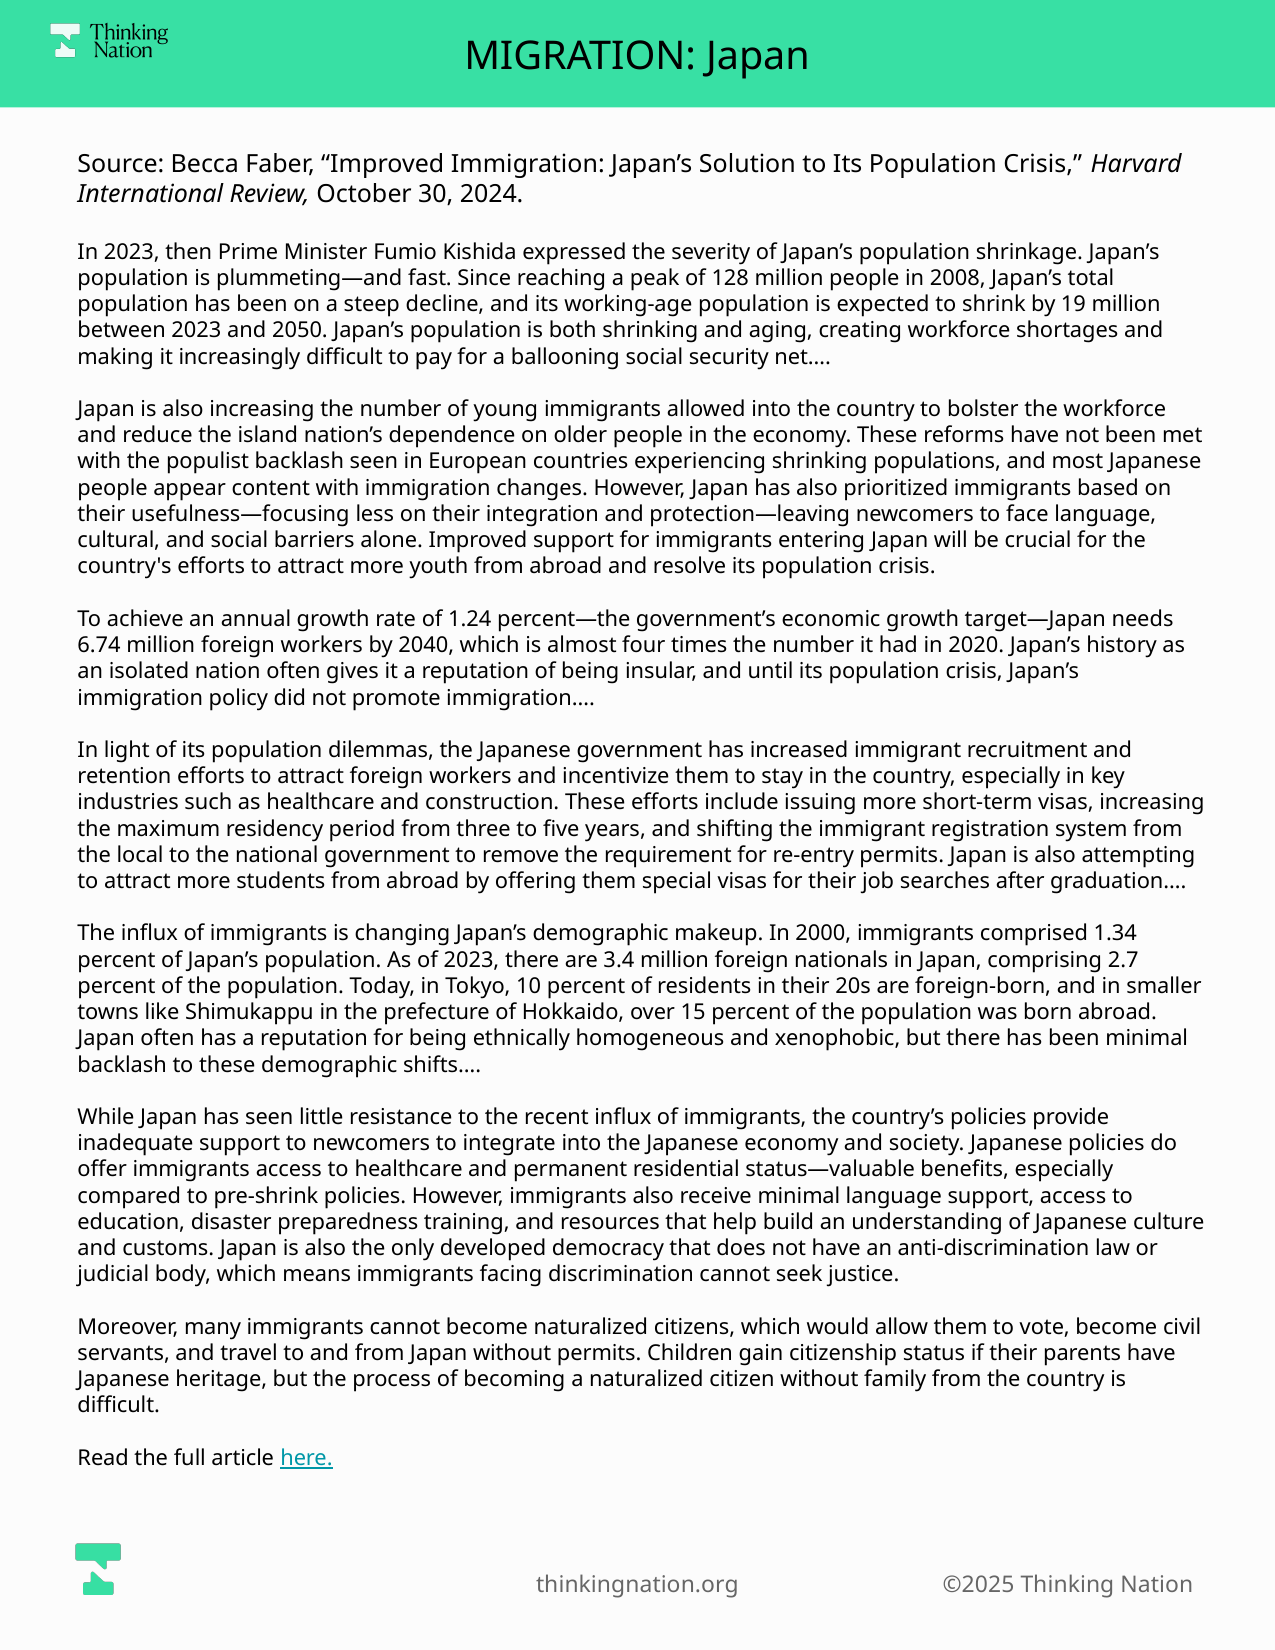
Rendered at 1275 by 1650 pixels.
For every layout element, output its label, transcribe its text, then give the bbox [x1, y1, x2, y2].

picture [62, 1533, 134, 1605]
text_box MIGRATION: Japan [0, 0, 1275, 108]
picture [36, 12, 172, 69]
text_box thinkingnation.org [486, 1553, 789, 1605]
text_box Source: Becca Faber, “Improved Immigration: Japan’s Solution to Its Population Crisis,” Harvard International Review, October 30, 2024. In 2023, then Prime Minister Fumio Kishida expressed the severity of Japan’s population shrinkage. Japan’s population is plummeting—and fast. Since reaching a peak of 128 million people in 2008, Japan’s total population has been on a steep decline, and its working-age population is expected to shrink by 19 million between 2023 and 2050. Japan’s population is both shrinking and aging, creating workforce shortages and making it increasingly difficult to pay for a ballooning social security net…. Japan is also increasing the number of young immigrants allowed into the country to bolster the workforce and reduce the island nation’s dependence on older people in the economy. These reforms have not been met with the populist backlash seen in European countries experiencing shrinking populations, and most Japanese people appear content with immigration changes. However, Japan has also prioritized immigrants based on their usefulness—focusing less on their integration and protection—leaving newcomers to face language, cultural, and social barriers alone. Improved support for immigrants entering Japan will be crucial for the country's efforts to attract more youth from abroad and resolve its population crisis. To achieve an annual growth rate of 1.24 percent—the government’s economic growth target—Japan needs 6.74 million foreign workers by 2040, which is almost four times the number it had in 2020. Japan’s history as an isolated nation often gives it a reputation of being insular, and until its population crisis, Japan’s immigration policy did not promote immigration…. In light of its population dilemmas, the Japanese government has increased immigrant recruitment and retention efforts to attract foreign workers and incentivize them to stay in the country, especially in key industries such as healthcare and construction. These efforts include issuing more short-term visas, increasing the maximum residency period from three to five years, and shifting the immigrant registration system from the local to the national government to remove the requirement for re-entry permits. Japan is also attempting to attract more students from abroad by offering them special visas for their job searches after graduation…. The influx of immigrants is changing Japan’s demographic makeup. In 2000, immigrants comprised 1.34 percent of Japan’s population. As of 2023, there are 3.4 million foreign nationals in Japan, comprising 2.7 percent of the population. Today, in Tokyo, 10 percent of residents in their 20s are foreign-born, and in smaller towns like Shimukappu in the prefecture of Hokkaido, over 15 percent of the population was born abroad. Japan often has a reputation for being ethnically homogeneous and xenophobic, but there has been minimal backlash to these demographic shifts…. While Japan has seen little resistance to the recent influx of immigrants, the country’s policies provide inadequate support to newcomers to integrate into the Japanese economy and society. Japanese policies do offer immigrants access to healthcare and permanent residential status—valuable benefits, especially compared to pre-shrink policies. However, immigrants also receive minimal language support, access to education, disaster preparedness training, and resources that help build an understanding of Japanese culture and customs. Japan is also the only developed democracy that does not have an anti-discrimination law or judicial body, which means immigrants facing discrimination cannot seek justice. Moreover, many immigrants cannot become naturalized citizens, which would allow them to vote, become civil servants, and travel to and from Japan without permits. Children gain citizenship status if their parents have Japanese heritage, but the process of becoming a naturalized citizen without family from the country is difficult. Read the full article here. [62, 132, 1226, 1488]
text_box ©2025 Thinking Nation [907, 1553, 1210, 1605]
